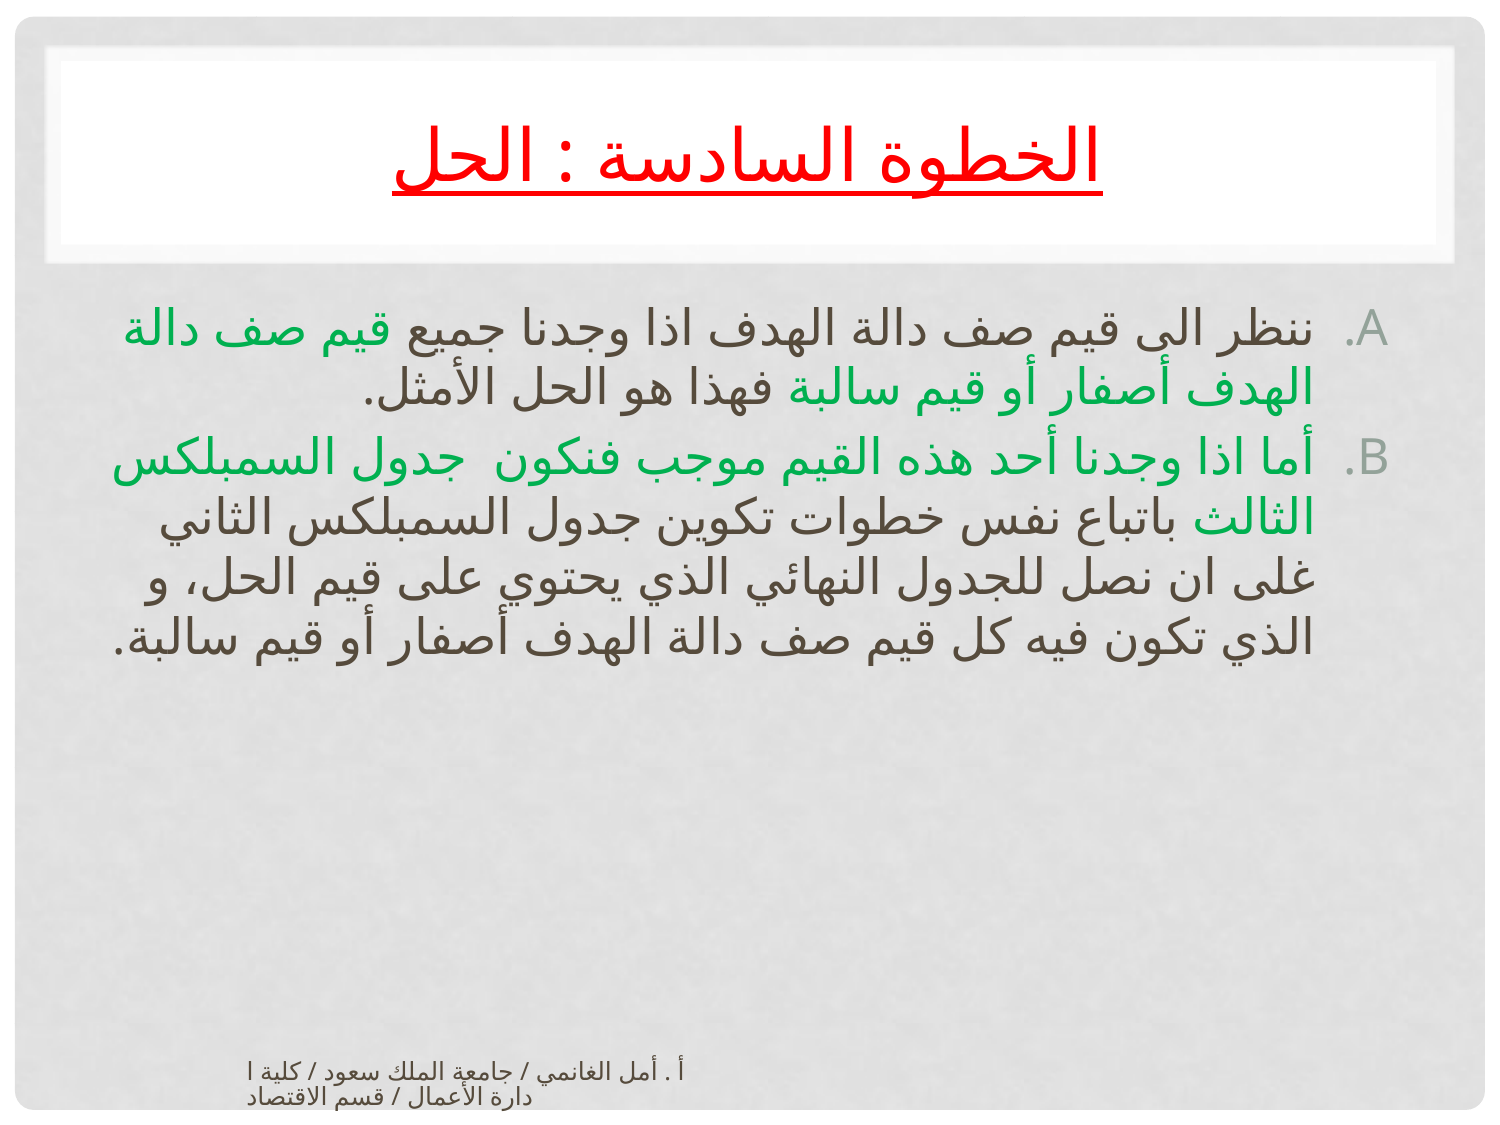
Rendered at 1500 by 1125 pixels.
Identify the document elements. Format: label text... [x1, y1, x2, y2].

footer أ . أمل الغانمي / جامعة الملك سعود / كلية ادارة الأعمال / قسم الاقتصاد [512, 1042, 988, 1103]
title الخطوة السادسة : الحل [69, 66, 1425, 238]
list ننظر الى قيم صف دالة الهدف اذا وجدنا جميع قيم صف دالة الهدف أصفار أو قيم سالبة فهذا هو الحل الأمثل. أما اذا وجدنا أحد هذه القيم موجب فنكون جدول السمبلكس الثالث باتباع نفس خطوات تكوين جدول السمبلكس الثاني غلى ان نصل للجدول النهائي الذي يحتوي على قيم الحل، و الذي تكون فيه كل قيم صف دالة الهدف أصفار أو قيم سالبة. [75, 287, 1425, 1005]
